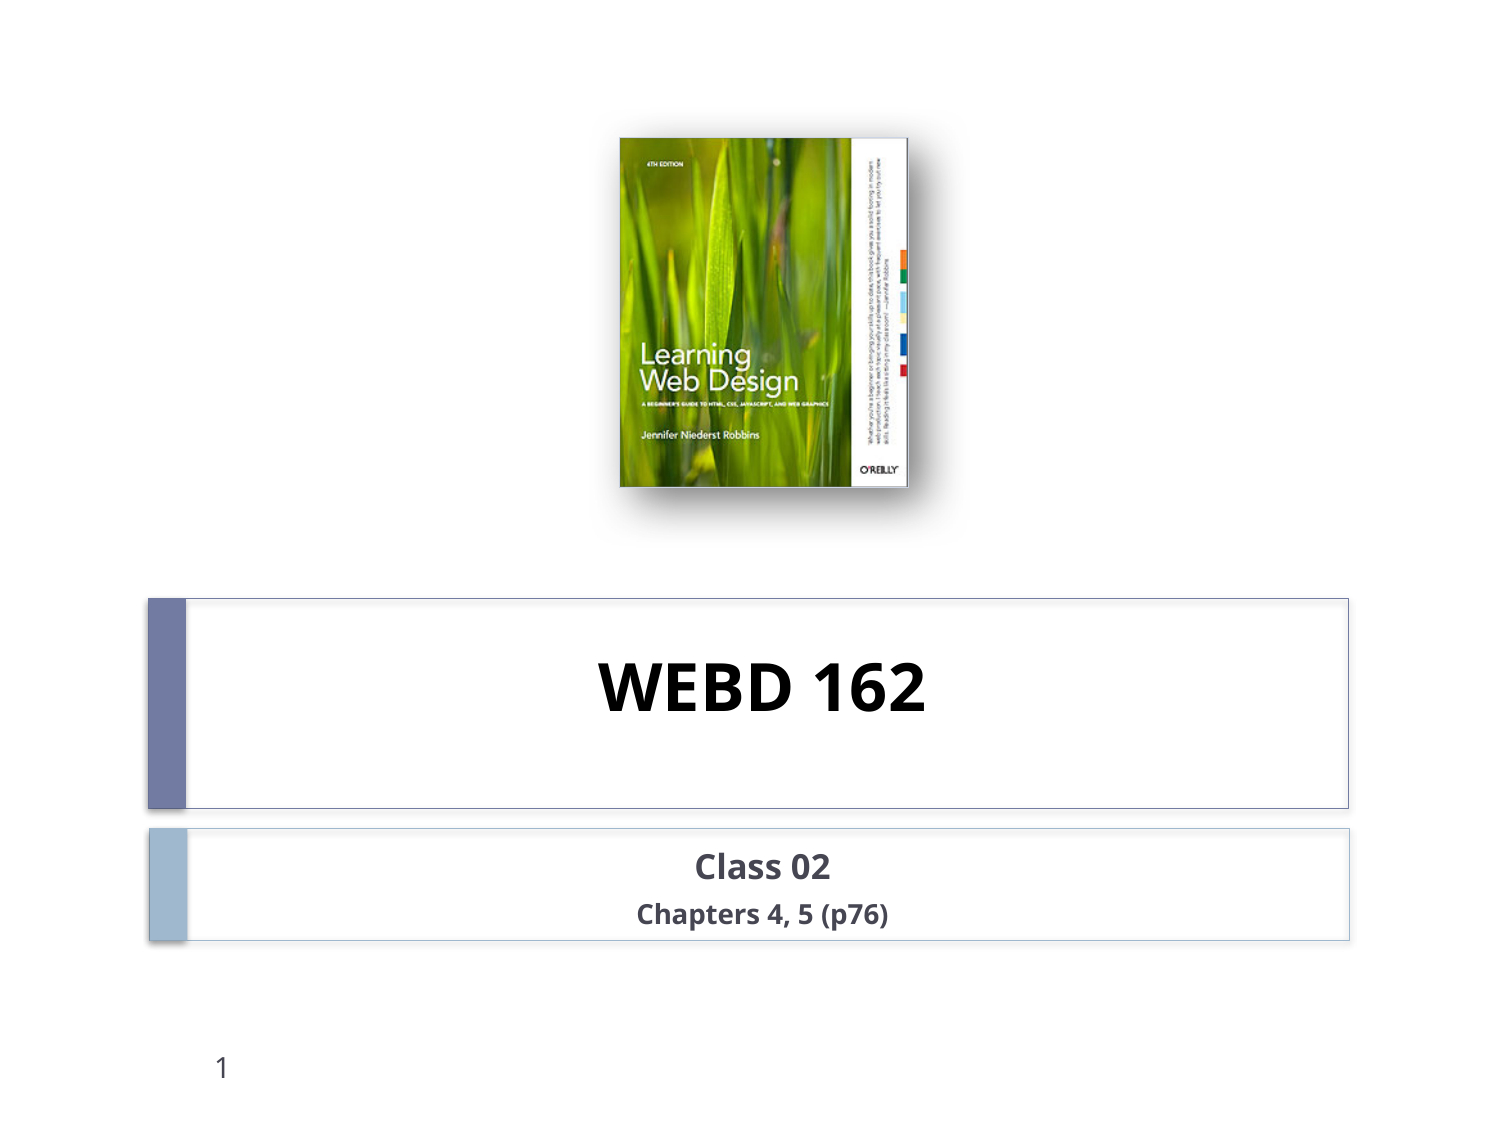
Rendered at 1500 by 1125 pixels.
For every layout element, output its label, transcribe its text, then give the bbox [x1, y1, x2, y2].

subtitle Class 02 Chapters 4, 5 (p76) [200, 837, 1325, 938]
title WEBD 162 [200, 637, 1325, 800]
picture [618, 137, 908, 488]
slide_number 1 [199, 1042, 400, 1103]
